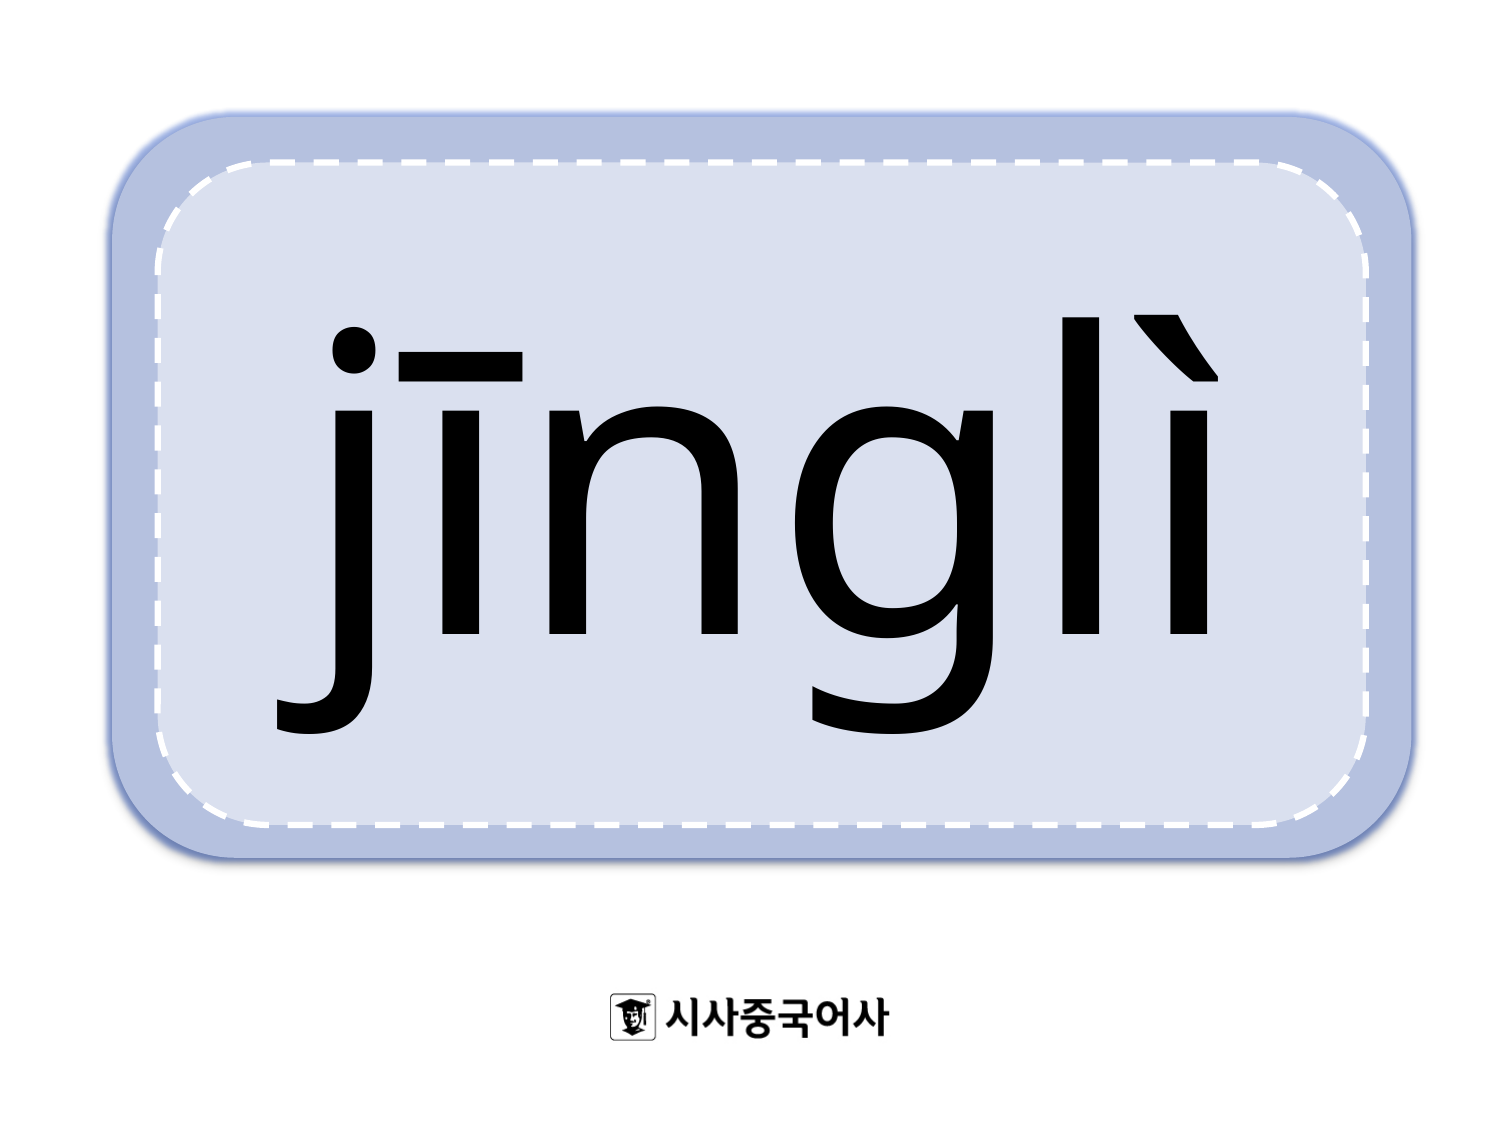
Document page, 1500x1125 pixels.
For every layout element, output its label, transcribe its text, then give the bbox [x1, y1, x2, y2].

text_box [162, 160, 1371, 824]
text_box jīnglì [167, 136, 1376, 799]
picture [602, 987, 898, 1047]
